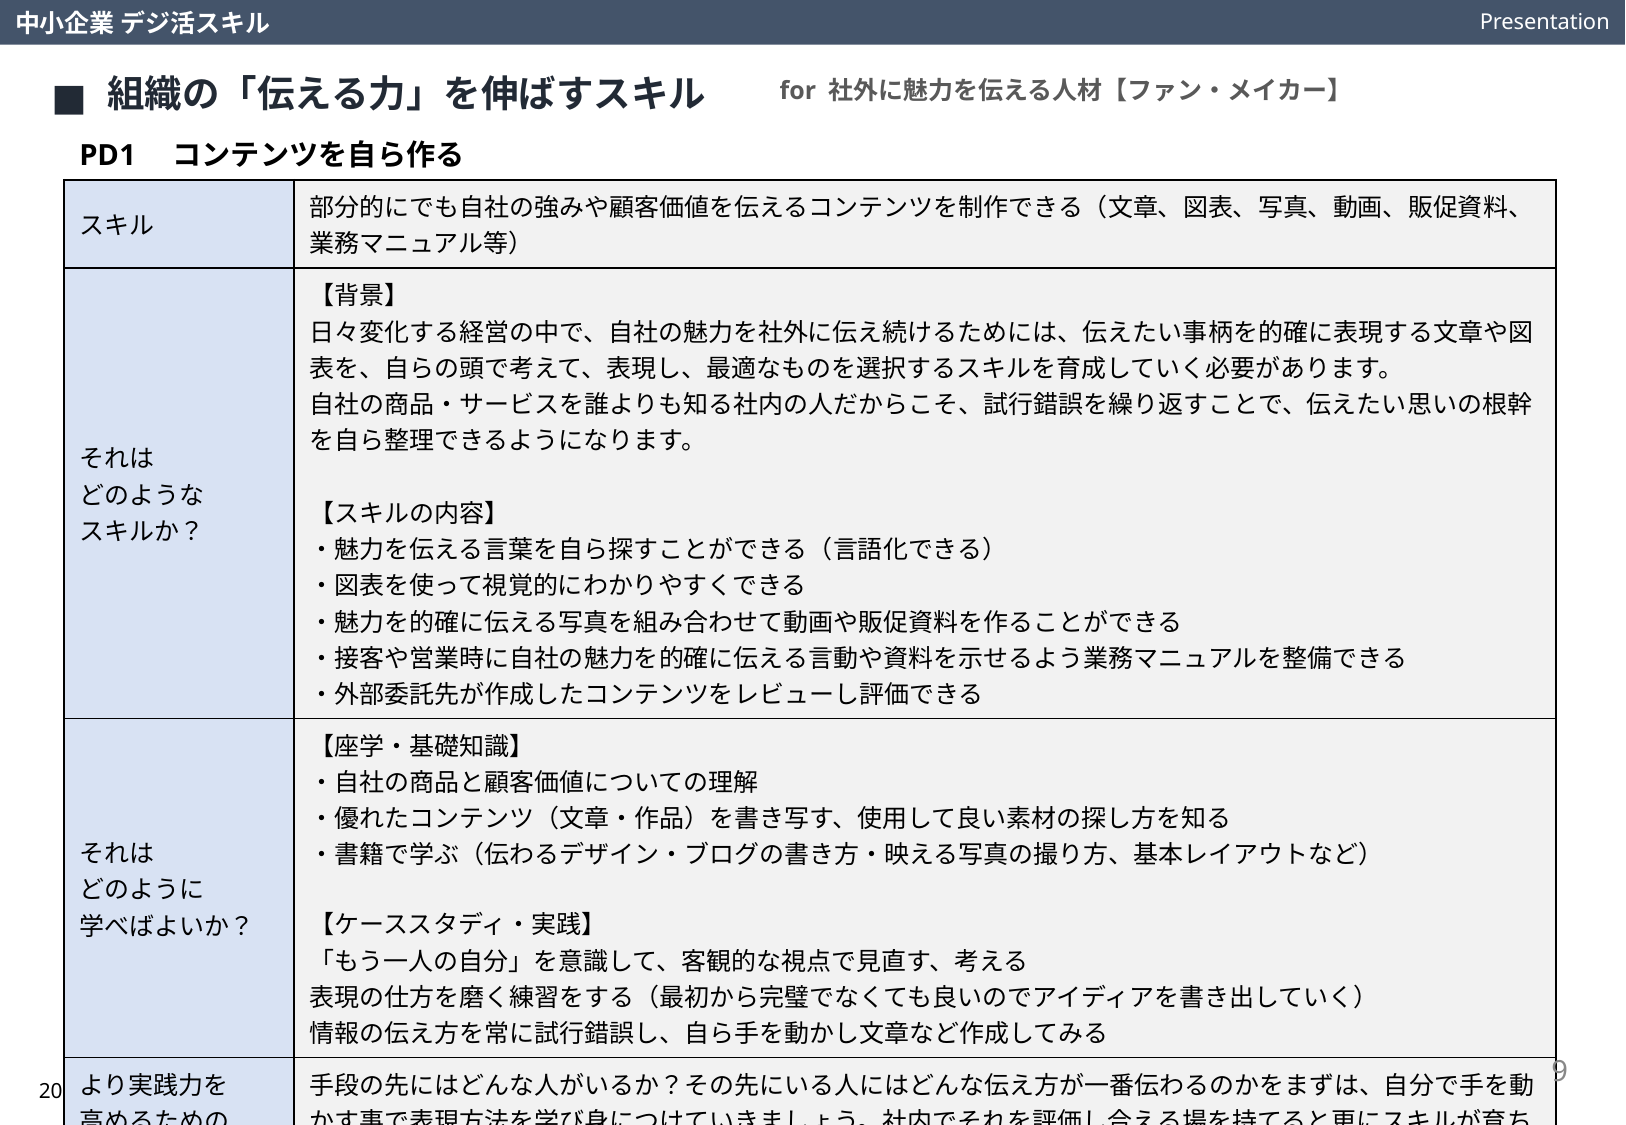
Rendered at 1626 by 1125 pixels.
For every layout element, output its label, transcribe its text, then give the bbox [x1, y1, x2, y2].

text_box for 社外に魅力を伝える人材【ファン・メイカー】 [764, 67, 1399, 113]
slide_number 9 [1217, 1042, 1584, 1103]
text_box 中小企業 デジ活スキル [0, 0, 1625, 45]
table_cell 【背景】 日々変化する経営の中で、自社の魅力を社外に伝え続けるためには、伝えたい事柄を的確に表現する文章や図表を、自らの頭で考えて、表現し、最適なものを選択するスキルを育成していく必要があります。 自社の商品・サービスを誰よりも知る社内の人だからこそ、試行錯誤を繰り返すことで、伝えたい思いの根幹を自ら整理できるようになります。 【スキルの内容】 ・魅力を伝える言葉を自ら探すことができる（言語化できる） ・図表を使って視覚的にわかりやすくできる ・魅力を的確に伝える写真を組み合わせて動画や販促資料を作ることができる ・接客や営業時に自社の魅力を的確に伝える言動や資料を示せるよう業務マニュアルを整備できる ・外部委託先が作成したコンテンツをレビューし評価できる [295, 269, 1555, 718]
table_cell 【座学・基礎知識】 ・自社の商品と顧客価値についての理解 ・優れたコンテンツ（文章・作品）を書き写す、使用して良い素材の探し方を知る ・書籍で学ぶ（伝わるデザイン・ブログの書き方・映える写真の撮り方、基本レイアウトなど） 【ケーススタディ・実践】 「もう一人の自分」を意識して、客観的な視点で見直す、考える 表現の仕方を磨く練習をする（最初から完璧でなくても良いのでアイディアを書き出していく） 情報の伝え方を常に試行錯誤し、自ら手を動かし文章など作成してみる [295, 719, 1555, 1057]
table_cell それは どのような スキルか？ [65, 269, 293, 718]
table_header 部分的にでも自社の強みや顧客価値を伝えるコンテンツを制作できる（文章、図表、写真、動画、販促資料、業務マニュアル等） [295, 181, 1555, 267]
text_box 組織の「伝える力」を伸ばすスキル [36, 62, 1185, 123]
text_box Presentation [1438, 0, 1625, 42]
table_cell より実践力を 高めるための 視点や考え方は？ [65, 1058, 293, 1125]
table_cell それは どのように 学べばよいか？ [65, 719, 293, 1057]
text_box PD1 コンテンツを自ら作る [64, 128, 1561, 179]
table_cell 手段の先にはどんな人がいるか？その先にいる人にはどんな伝え方が一番伝わるのかをまずは、自分で手を動かす事で表現方法を学び身につけていきましょう。社内でそれを評価し合える場を持てると更にスキルが育ちます。社内で作成したチラシなどの原案を外部の専門家に依頼して見やすくデザインしてもらう時の伝え方もより的確なものになります。 [295, 1058, 1555, 1125]
table_header スキル [65, 181, 293, 267]
